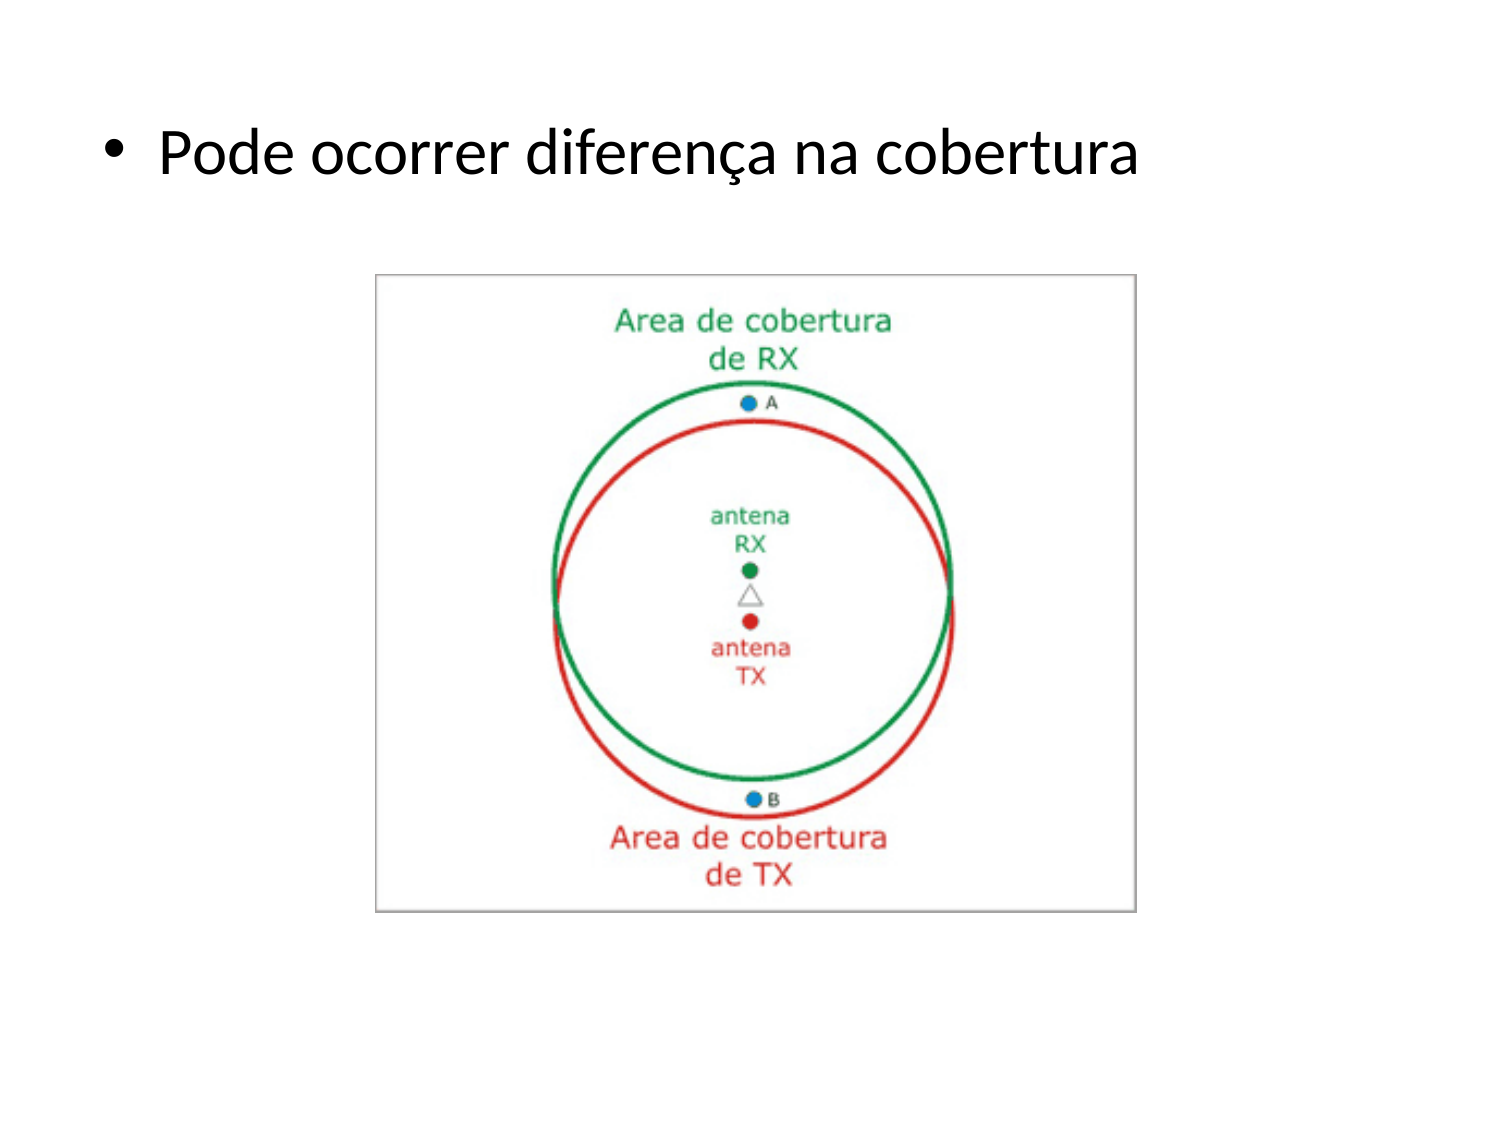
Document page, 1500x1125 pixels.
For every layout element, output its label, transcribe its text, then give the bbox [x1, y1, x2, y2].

list Pode ocorrer diferença na cobertura [87, 99, 1438, 843]
picture [374, 274, 1137, 913]
